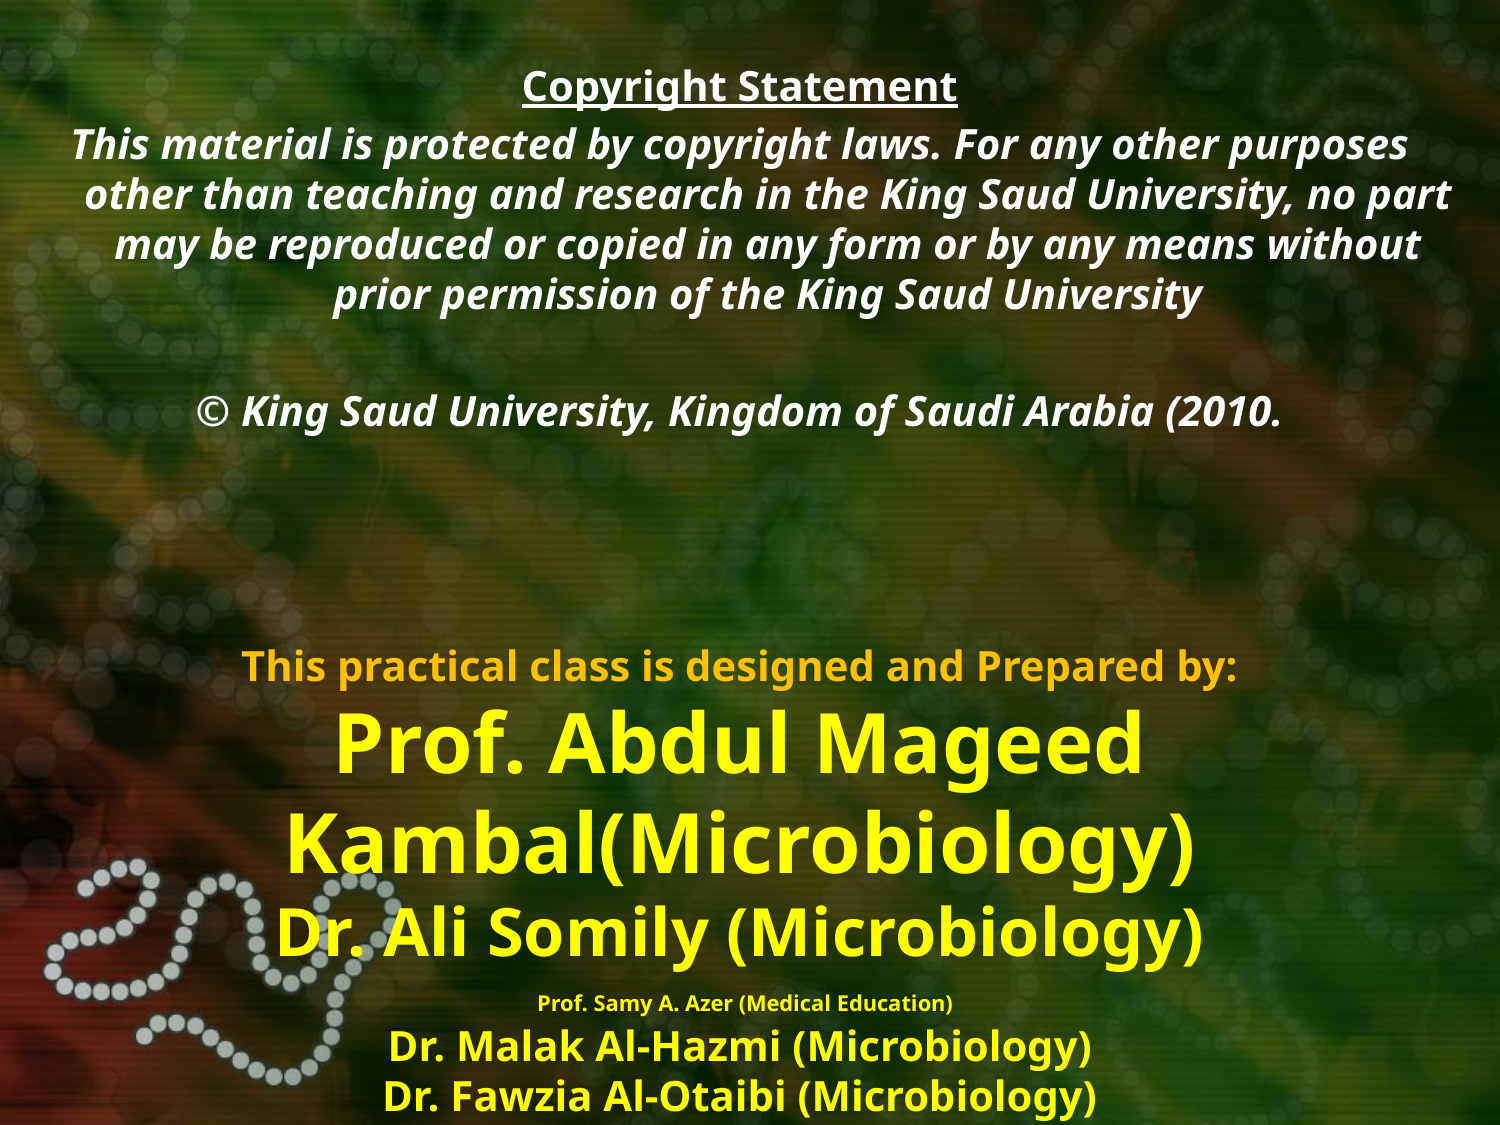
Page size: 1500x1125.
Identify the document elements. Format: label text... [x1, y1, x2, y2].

picture [0, 0, 1500, 1125]
text_box This practical class is designed and Prepared by: Prof. Abdul Mageed Kambal(Microbiology) Dr. Ali Somily (Microbiology) Prof. Samy A. Azer (Medical Education) Dr. Malak Al-Hazmi (Microbiology) Dr. Fawzia Al-Otaibi (Microbiology) [0, 632, 1480, 1125]
list Copyright Statement This material is protected by copyright laws. For any other purposes other than teaching and research in the King Saud University, no part may be reproduced or copied in any form or by any means without prior permission of the King Saud University © King Saud University, Kingdom of Saudi Arabia (2010. [0, 51, 1480, 545]
